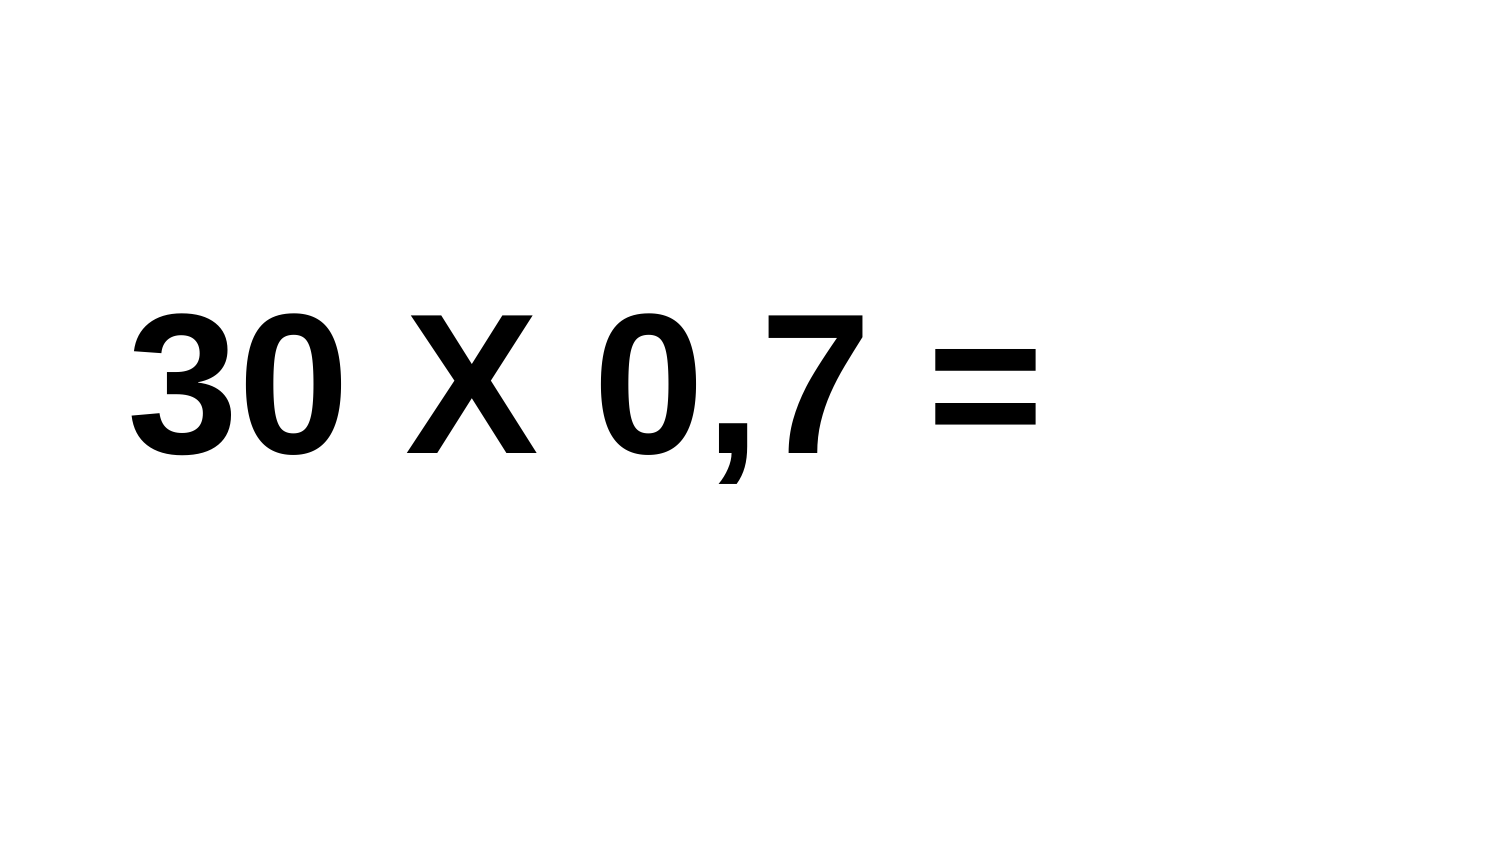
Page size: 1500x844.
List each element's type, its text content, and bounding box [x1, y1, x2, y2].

text_box 30 X 0,7 = [112, 318, 1388, 509]
